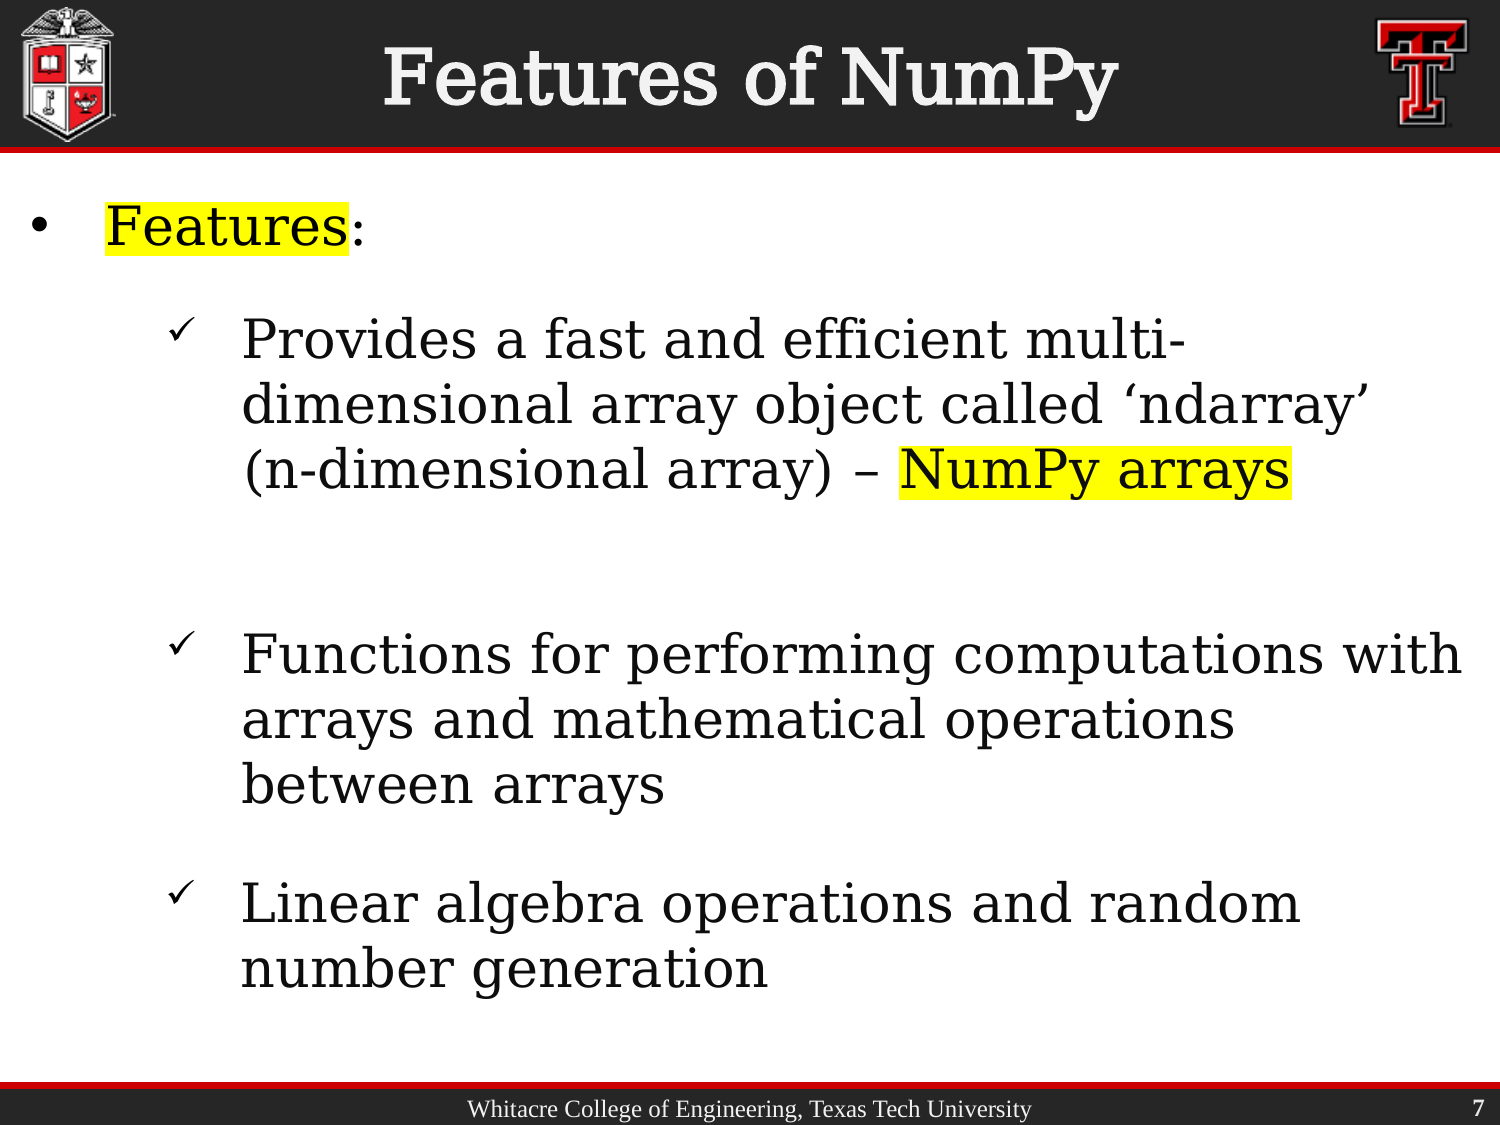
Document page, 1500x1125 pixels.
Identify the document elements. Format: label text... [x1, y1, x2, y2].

text_box Features: [15, 183, 383, 264]
text_box Provides a fast and efficient multi-dimensional array object called ‘ndarray’ (n-dimensional array) – NumPy arrays [151, 297, 1481, 507]
slide_number 7 [1392, 1086, 1500, 1125]
text_box Functions for performing computations with arrays and mathematical operations between arrays [151, 611, 1481, 822]
text_box Linear algebra operations and random number generation [150, 860, 1480, 1006]
picture [1373, 14, 1472, 128]
picture [21, 7, 116, 142]
title Features of NumPy [151, 6, 1349, 141]
